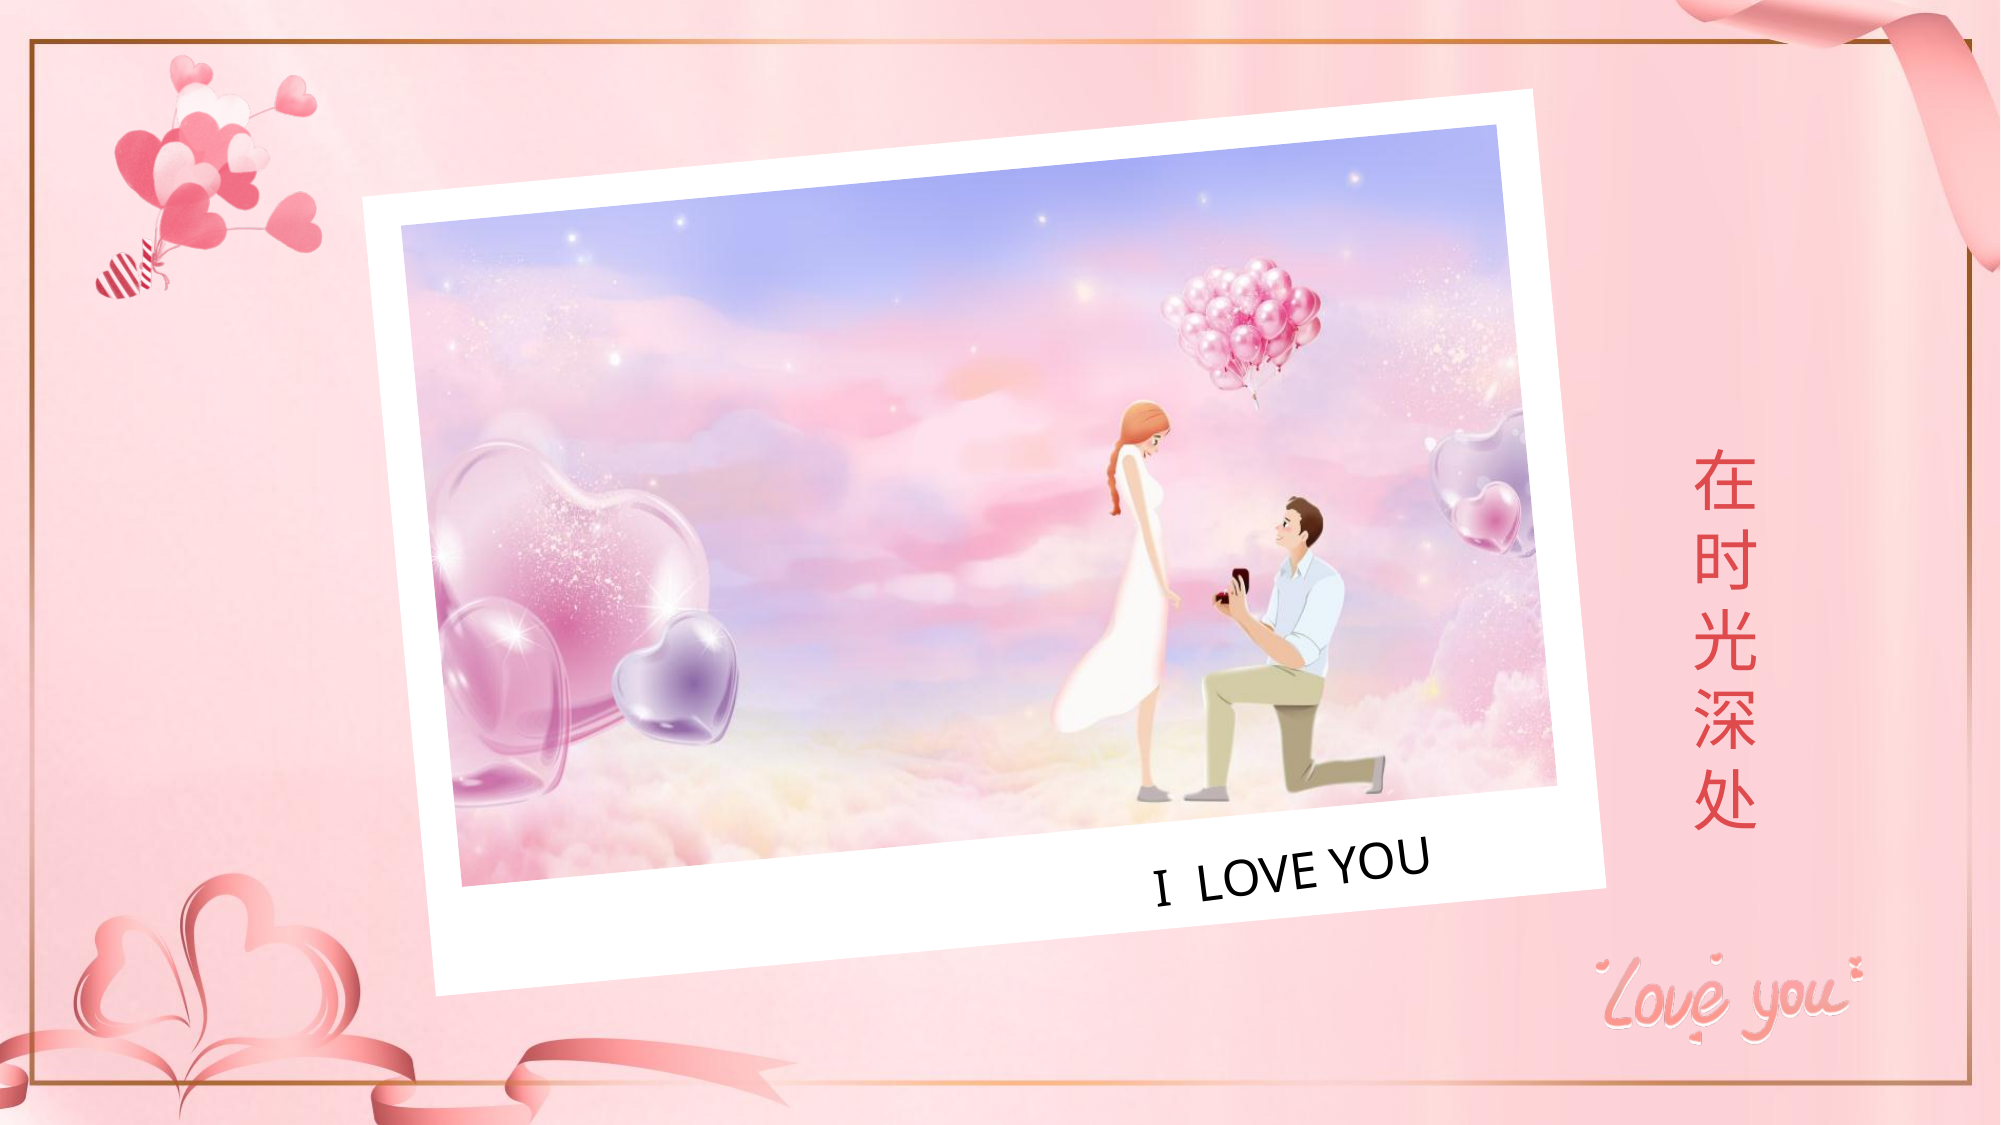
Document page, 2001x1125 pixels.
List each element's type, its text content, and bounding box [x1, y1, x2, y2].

text_box 在 时 光 深 处 [1678, 431, 1775, 836]
picture [0, 0, 2001, 1125]
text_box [396, 140, 1573, 945]
